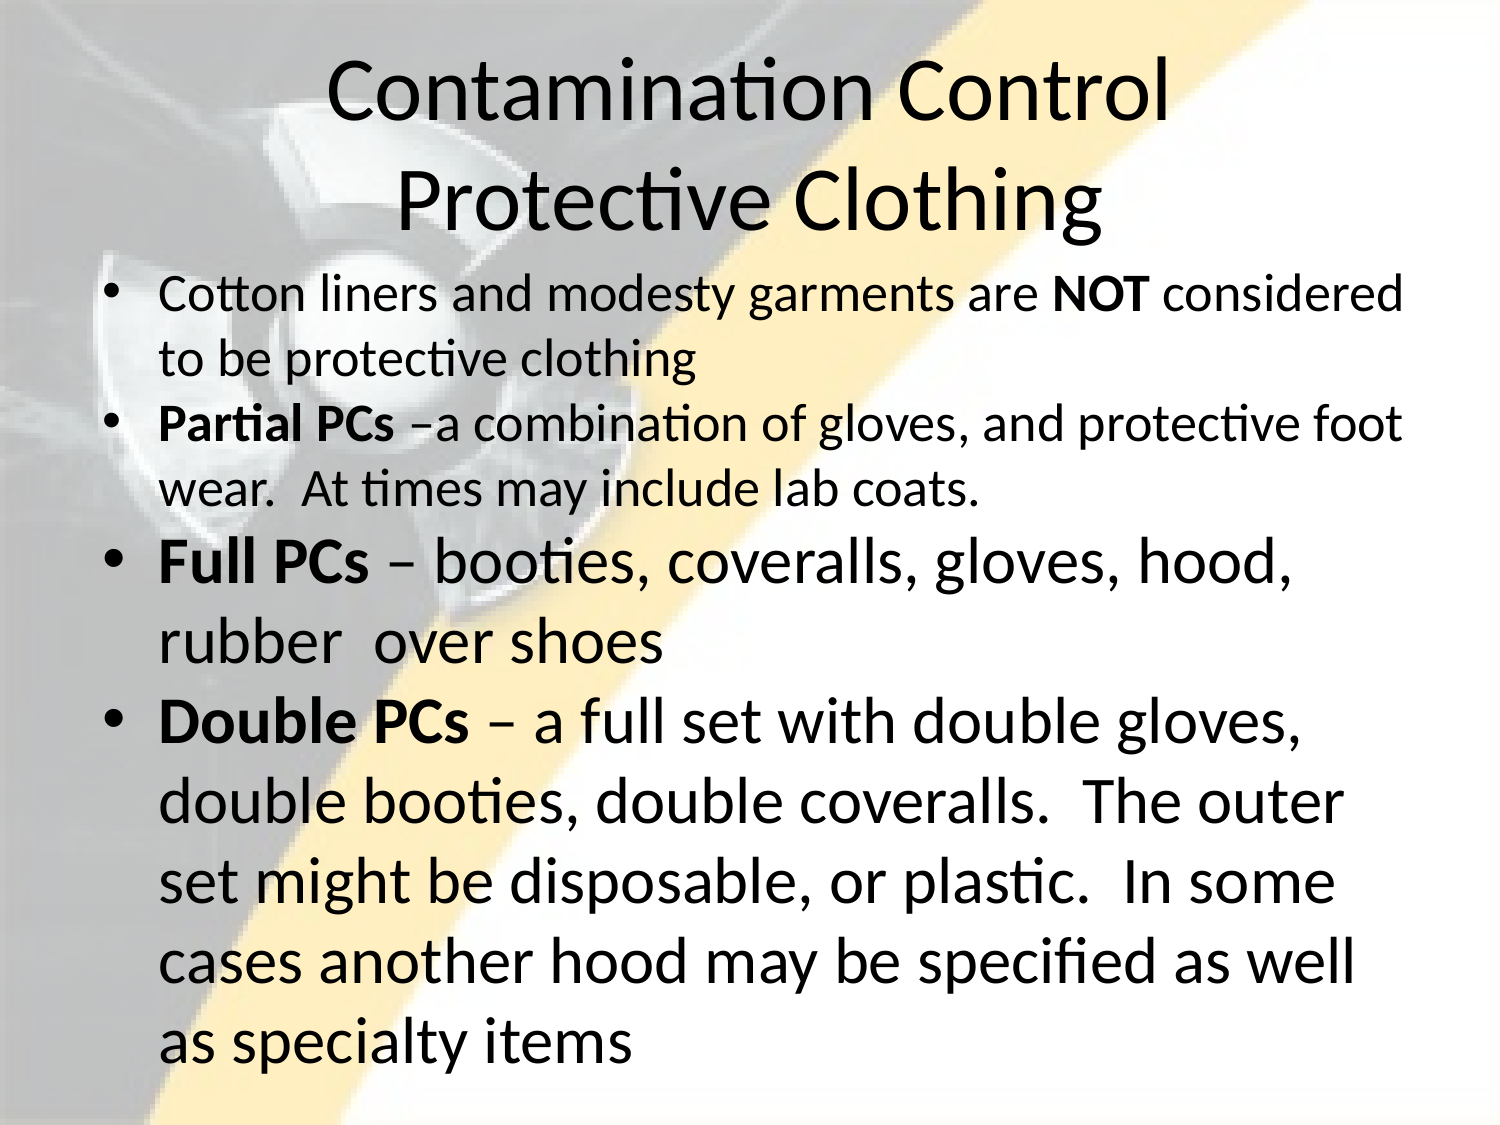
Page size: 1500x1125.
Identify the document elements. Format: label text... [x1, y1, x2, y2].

list Cotton liners and modesty garments are NOT considered to be protective clothing Partial PCs –a combination of gloves, and protective foot wear. At times may include lab coats. Full PCs – booties, coveralls, gloves, hood, rubber over shoes Double PCs – a full set with double gloves, double booties, double coveralls. The outer set might be disposable, or plastic. In some cases another hood may be specified as well as specialty items [87, 249, 1425, 1025]
title Contamination Control Protective Clothing [75, 45, 1425, 233]
